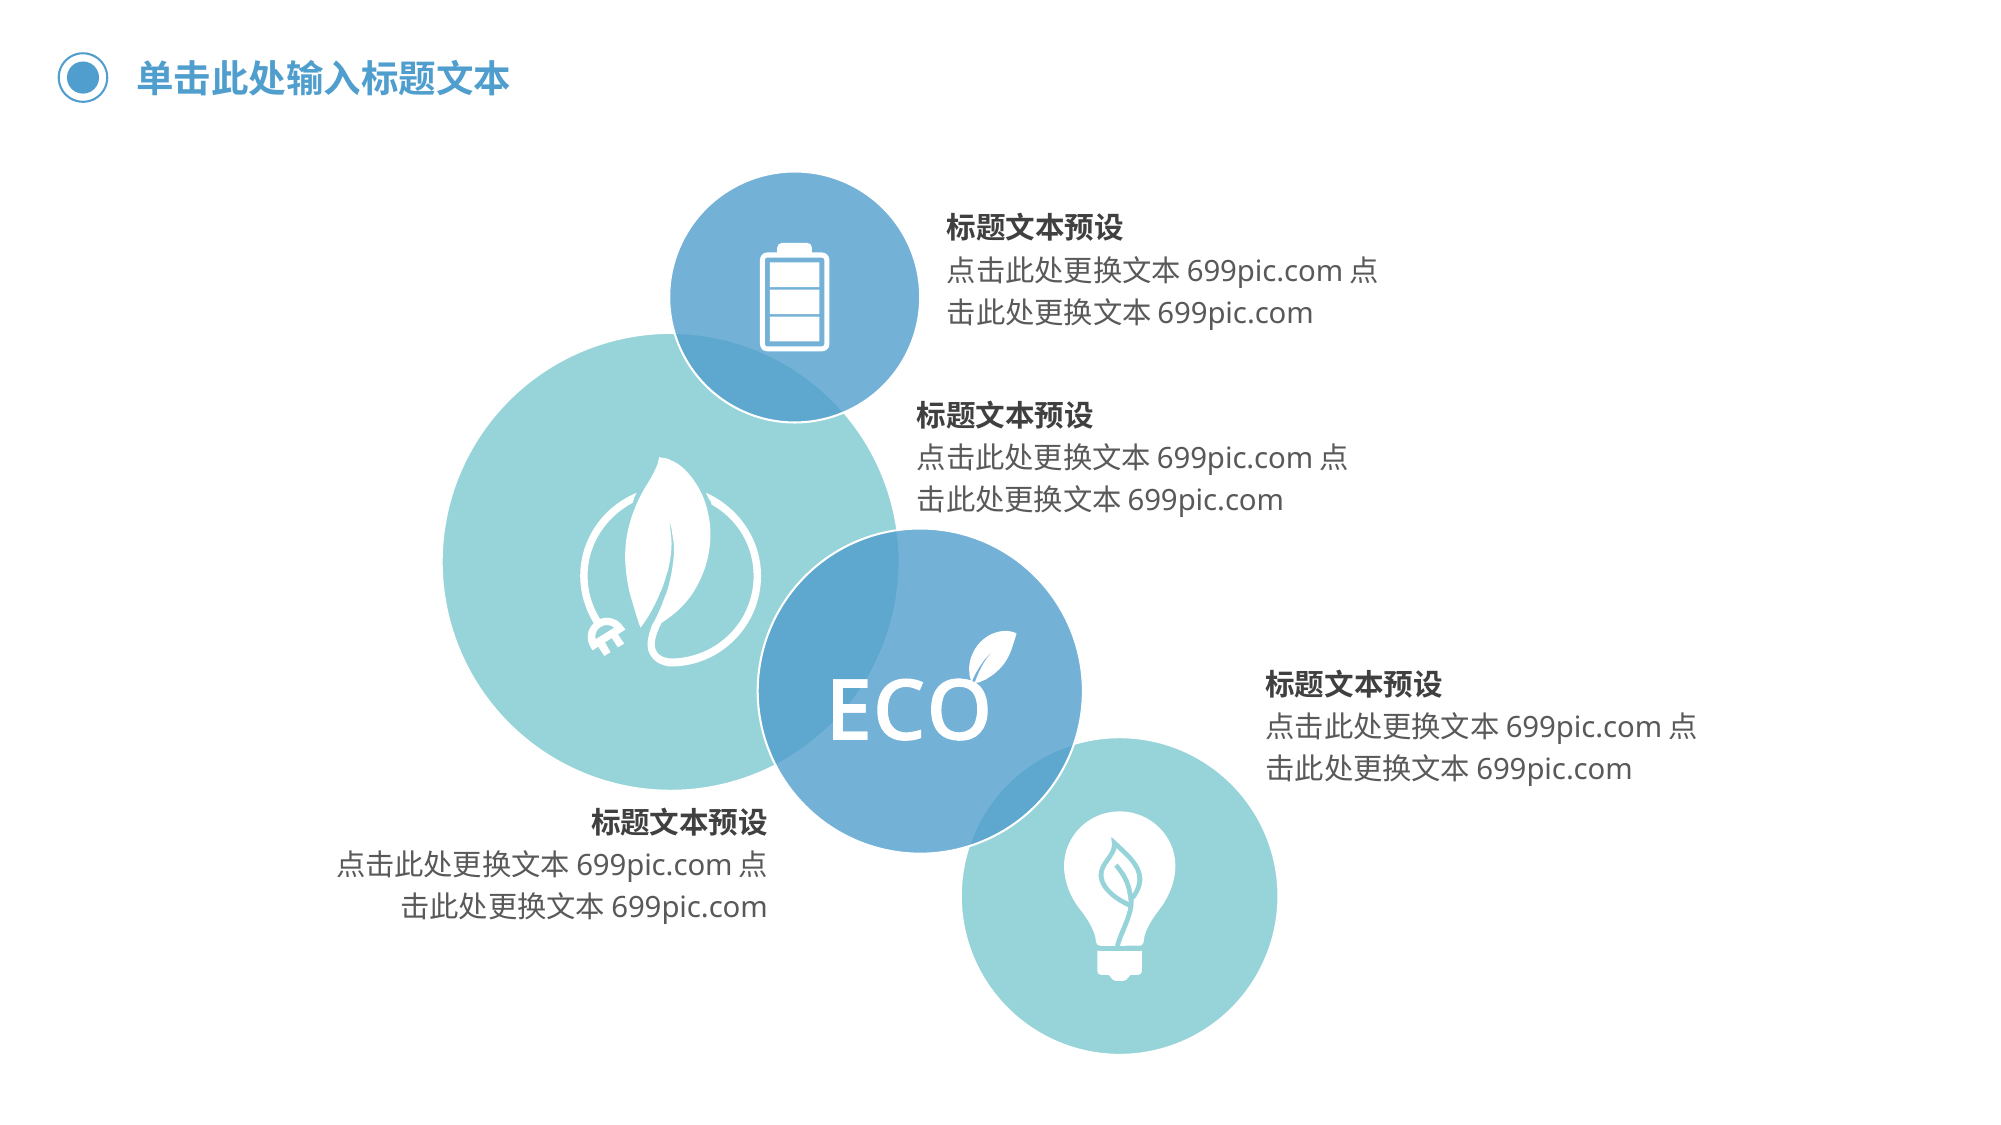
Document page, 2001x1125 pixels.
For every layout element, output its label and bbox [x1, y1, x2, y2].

text_box [1265, 665, 1698, 787]
text_box [441, 171, 1279, 1055]
text_box [335, 803, 768, 925]
text_box [946, 209, 1379, 331]
text_box [58, 47, 529, 108]
text_box [916, 396, 1349, 518]
